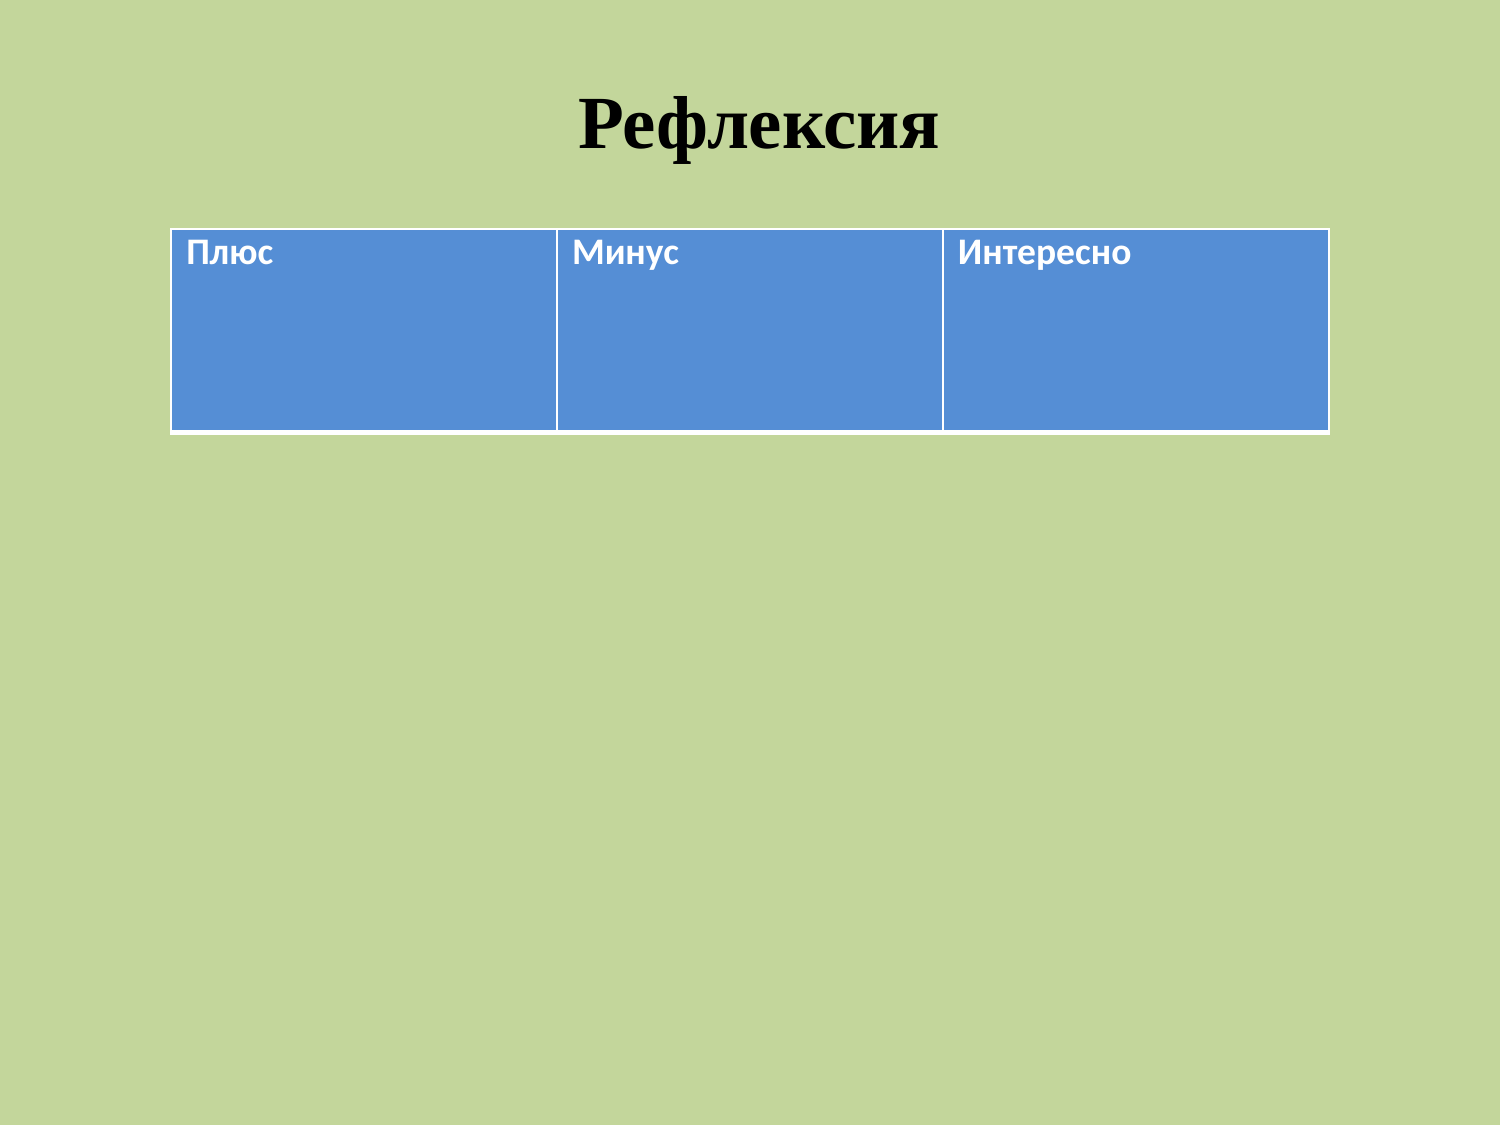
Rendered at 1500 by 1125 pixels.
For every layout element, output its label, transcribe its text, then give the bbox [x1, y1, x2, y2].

table_header Интересно [944, 230, 1328, 430]
table_header Минус [558, 230, 942, 430]
table_header Плюс [172, 230, 556, 430]
text_box Рефлексия [563, 66, 956, 172]
